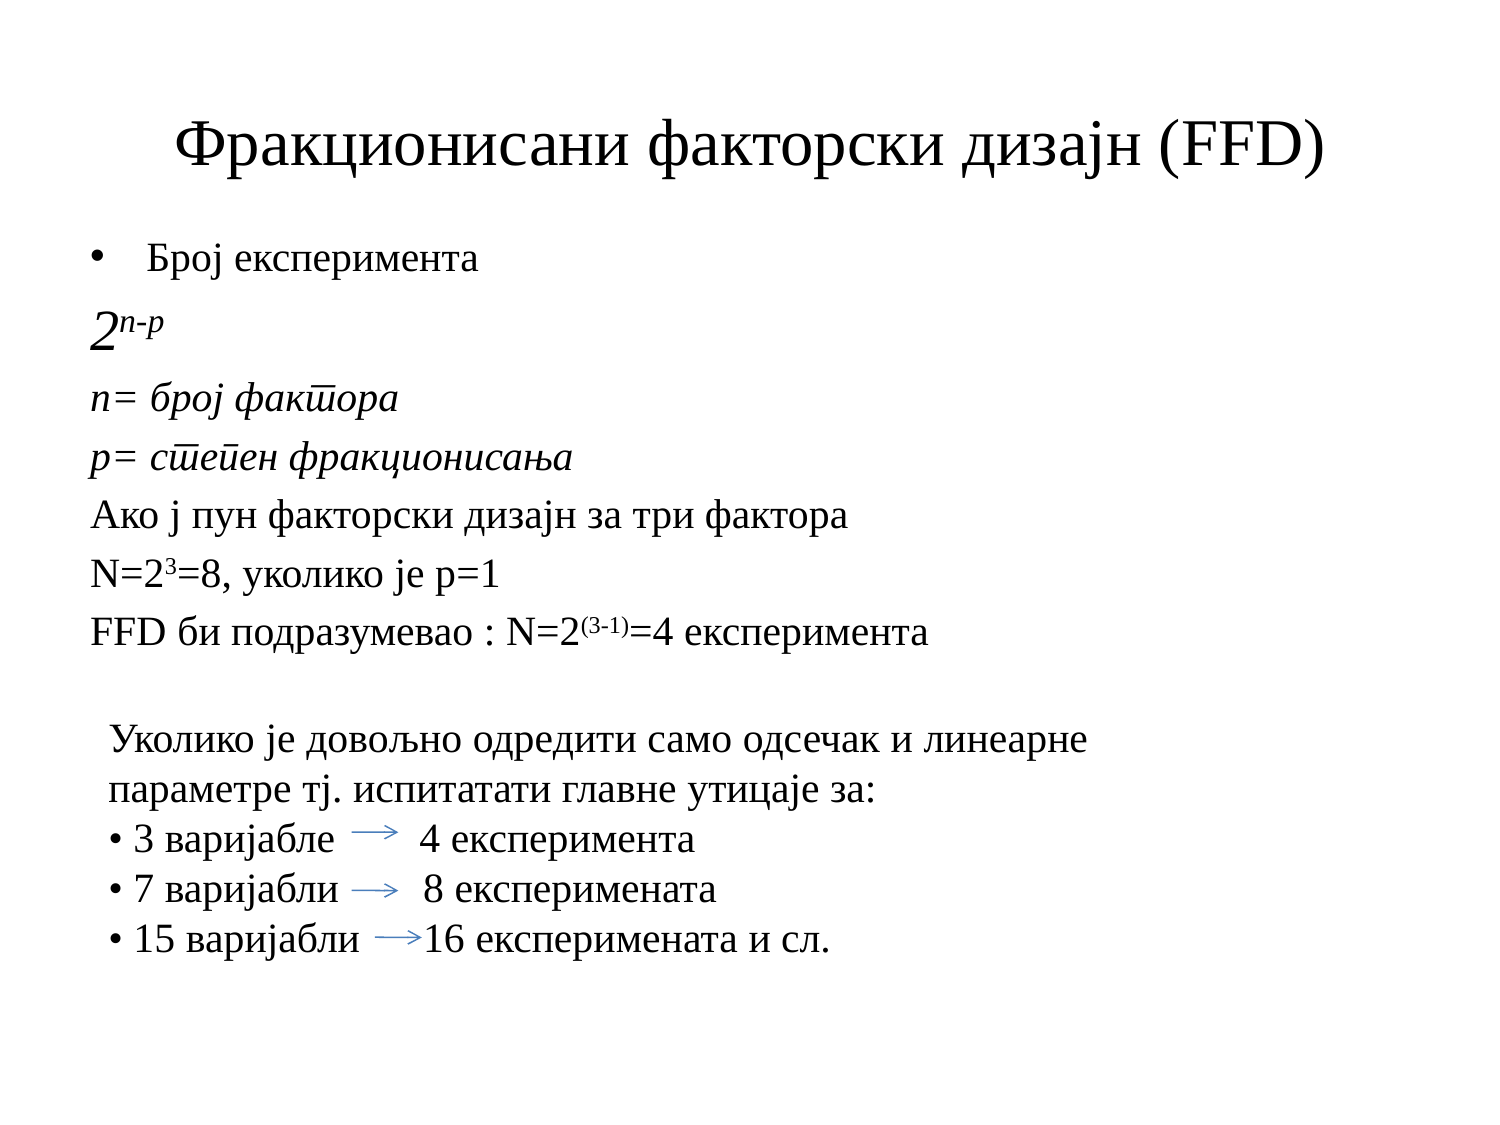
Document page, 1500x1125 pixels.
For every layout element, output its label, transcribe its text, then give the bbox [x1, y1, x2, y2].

title Фракционисани факторски дизајн (FFD) [75, 45, 1425, 222]
text_box Уколико је довољно одредити само одсечак и линеарне параметре тј. испитатати главне утицаје за: • 3 варијабле 4 експеримента • 7 варијабли 8 експеримената • 15 варијабли 16 експеримената и сл. [93, 703, 1114, 968]
list Број експеримента 2n-p n= број фактора p= степен фракционисања Ако ј пун факторски дизајн за три фактора N=23=8, уколико је p=1 FFD би подразумевао : N=2(3-1)=4 експеримента [75, 222, 1425, 1005]
